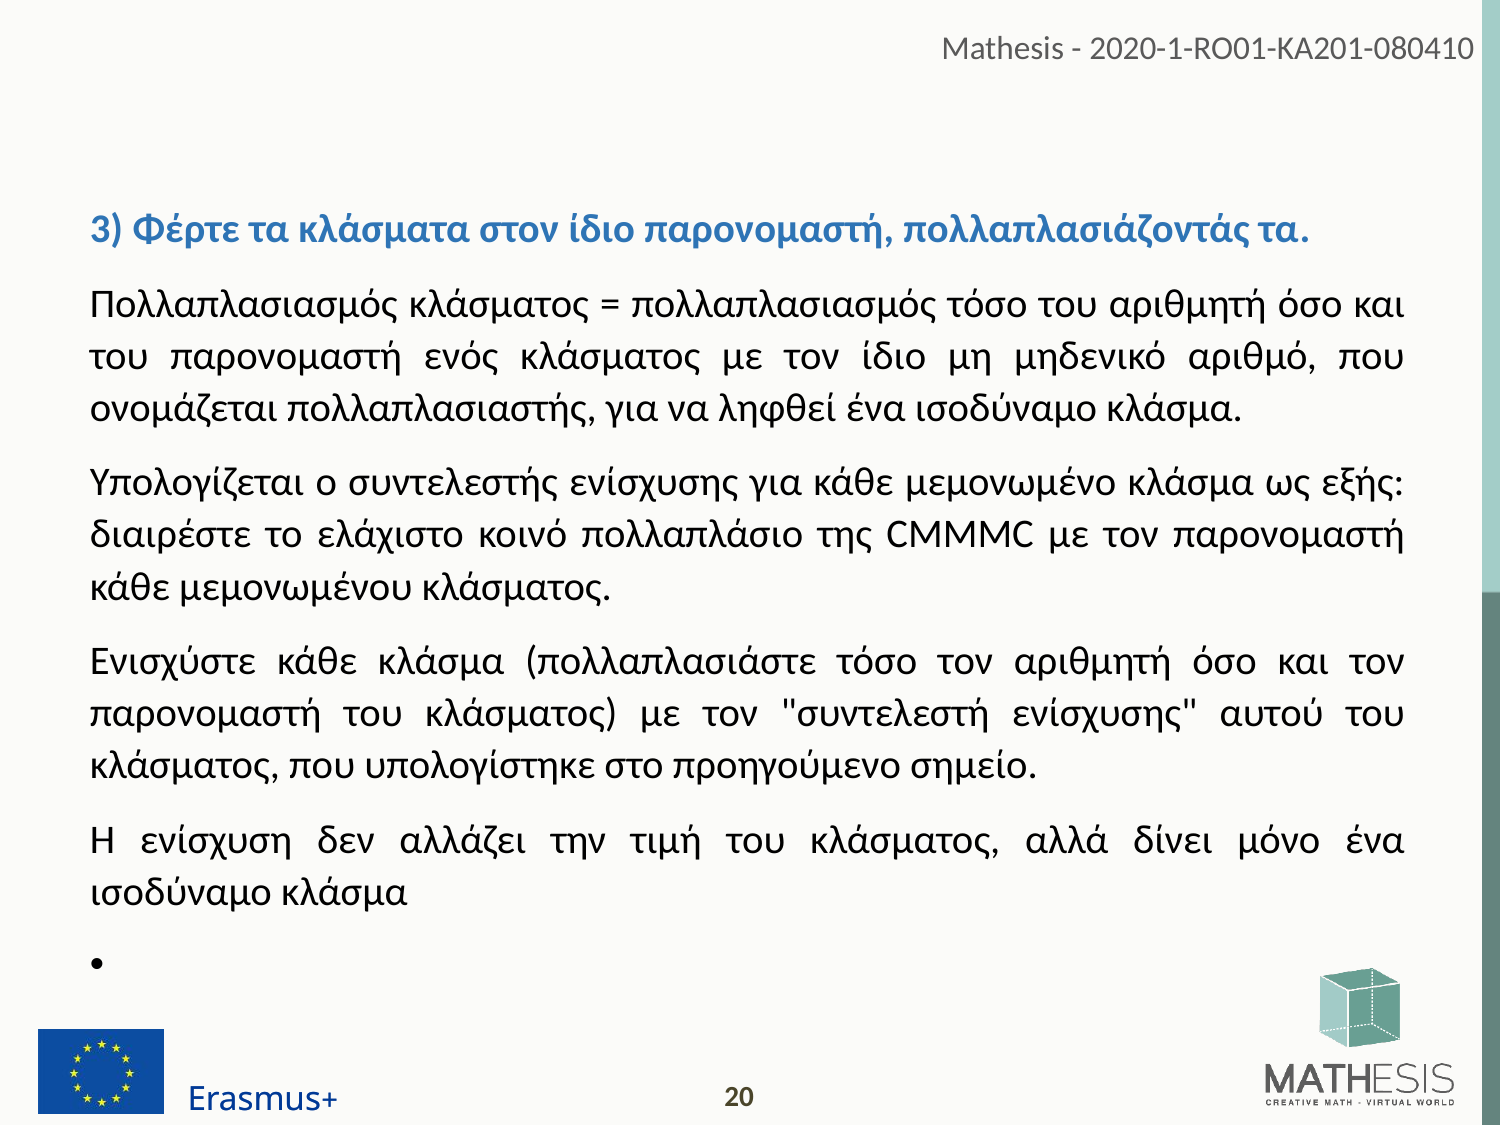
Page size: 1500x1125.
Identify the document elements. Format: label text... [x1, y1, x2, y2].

list 3) Φέρτε τα κλάσματα στον ίδιο παρονομαστή, πολλαπλασιάζοντάς τα. Πολλαπλασιασμός κλάσματος = πολλαπλασιασμός τόσο του αριθμητή όσο και του παρονομαστή ενός κλάσματος με τον ίδιο μη μηδενικό αριθμό, που ονομάζεται πολλαπλασιαστής, για να ληφθεί ένα ισοδύναμο κλάσμα. Υπολογίζεται ο συντελεστής ενίσχυσης για κάθε μεμονωμένο κλάσμα ως εξής: διαιρέστε το ελάχιστο κοινό πολλαπλάσιο της CMMMC με τον παρονομαστή κάθε μεμονωμένου κλάσματος. Ενισχύστε κάθε κλάσμα (πολλαπλασιάστε τόσο τον αριθμητή όσο και τον παρονομαστή του κλάσματος) με τον "συντελεστή ενίσχυσης" αυτού του κλάσματος, που υπολογίστηκε στο προηγούμενο σημείο. Η ενίσχυση δεν αλλάζει την τιμή του κλάσματος, αλλά δίνει μόνο ένα ισοδύναμο κλάσμα [75, 191, 1425, 934]
picture [38, 1029, 164, 1114]
